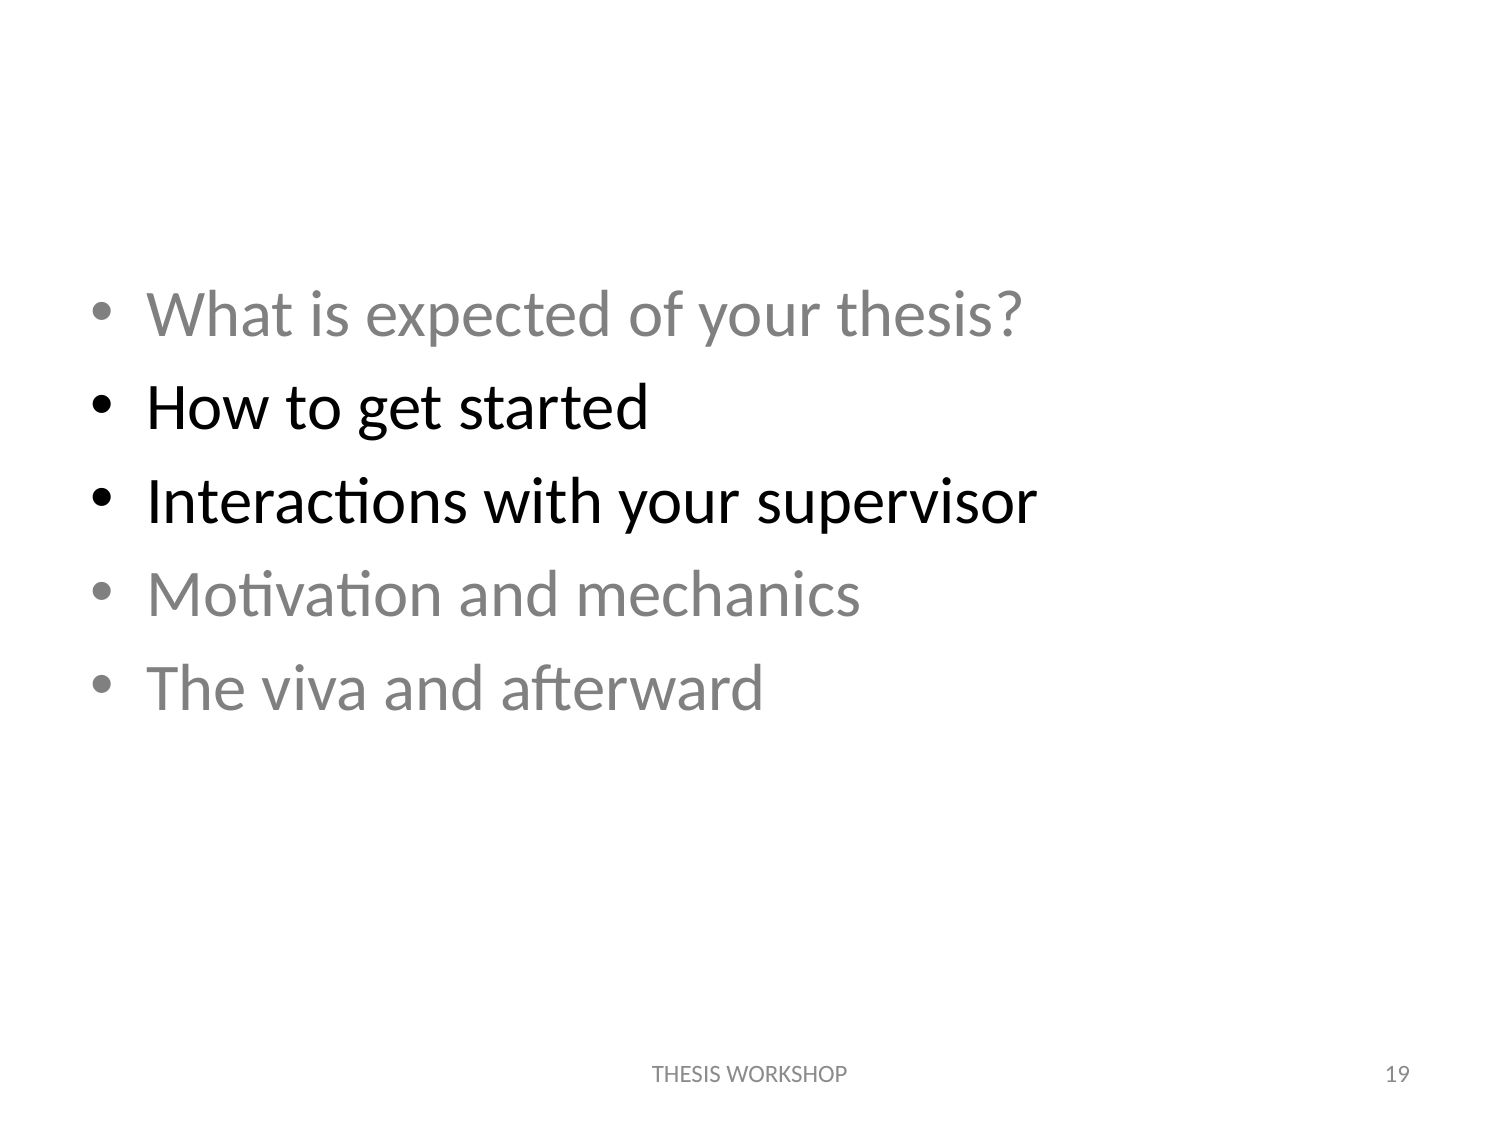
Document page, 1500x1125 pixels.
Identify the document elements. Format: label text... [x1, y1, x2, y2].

slide_number 19 [1074, 1042, 1425, 1103]
list What is expected of your thesis? How to get started Interactions with your supervisor Motivation and mechanics The viva and afterward [75, 262, 1425, 1005]
footer THESIS WORKSHOP [512, 1042, 988, 1103]
